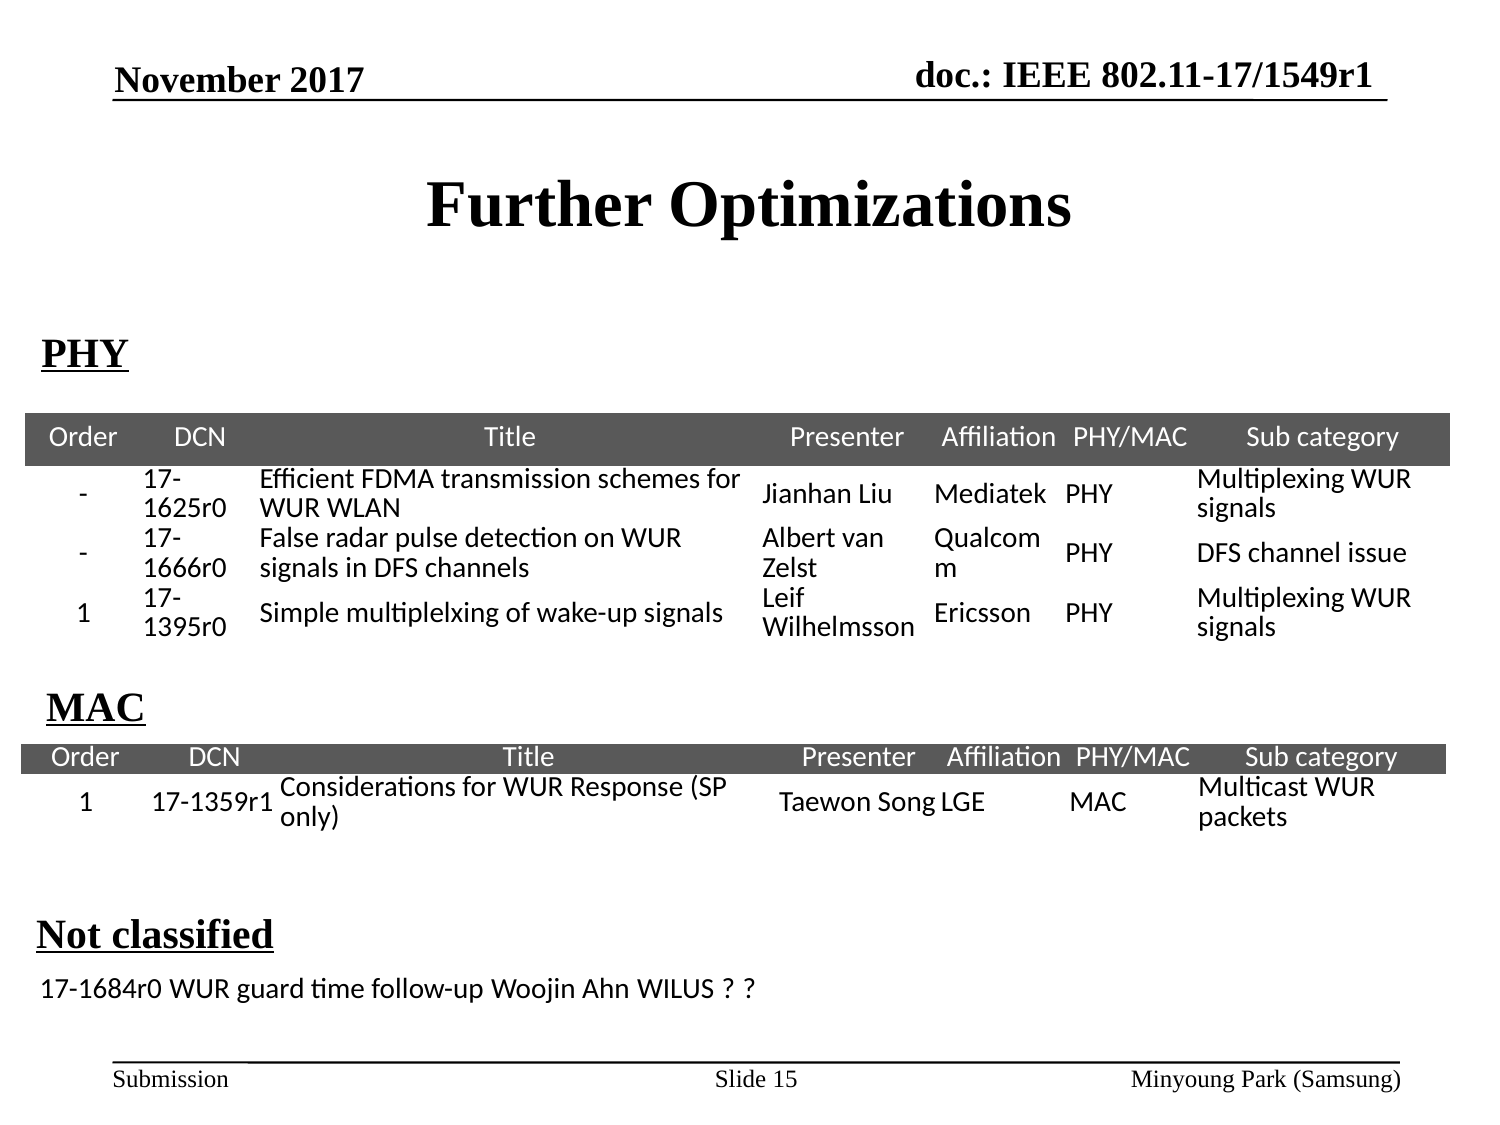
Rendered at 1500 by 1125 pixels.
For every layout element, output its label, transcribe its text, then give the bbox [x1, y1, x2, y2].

table_cell PHY [1065, 525, 1196, 585]
table_cell Efficient FDMA transmission schemes for WUR WLAN [259, 466, 761, 525]
table_cell PHY [1065, 466, 1196, 525]
table_cell Ericsson [933, 585, 1065, 644]
table_cell Considerations for WUR Response (SP only) [279, 777, 778, 833]
table_cell DFS channel issue [1196, 525, 1450, 585]
table_cell False radar pulse detection on WUR signals in DFS channels [259, 525, 761, 585]
table_cell LGE [940, 777, 1069, 833]
table_cell Leif Wilhelmsson [761, 585, 933, 644]
table_cell MAC [1069, 777, 1197, 833]
text_box Not classified [20, 880, 1011, 983]
table_header Order [21, 744, 31, 774]
table_cell 17-1666r0 [142, 525, 259, 585]
table_header Order [25, 413, 142, 466]
table_cell Simple multiplelxing of wake-up signals [259, 585, 761, 644]
table_cell 17-1625r0 [142, 466, 259, 525]
table_cell Multiplexing WUR signals [1196, 585, 1450, 644]
table_header Title [259, 424, 761, 466]
table_cell Mediatek [933, 466, 1065, 525]
table_cell Jianhan Liu [761, 466, 933, 525]
table_cell Multicast WUR packets [1197, 777, 1446, 833]
footer Minyoung Park (Samsung) [949, 1061, 1402, 1093]
table_cell 1 [21, 774, 150, 833]
table_cell Multiplexing WUR signals [1196, 466, 1450, 525]
table_cell Qualcomm [933, 525, 1065, 585]
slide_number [114, 54, 374, 101]
text_box PHY [26, 318, 1477, 424]
table_cell - [25, 466, 142, 525]
table_cell 17-1395r0 [142, 585, 259, 644]
table_cell - [25, 525, 142, 585]
table_header Affiliation [933, 424, 1065, 466]
table_cell Albert van Zelst [761, 525, 933, 585]
table_cell 1 [25, 585, 142, 644]
table_header PHY/MAC [1065, 424, 1196, 466]
title Further Optimizations [112, 112, 1388, 288]
table_header DCN [142, 424, 259, 466]
table_cell 17-1359r1 [150, 777, 279, 833]
table_header Presenter [761, 424, 933, 466]
slide_number Slide 15 [712, 1061, 800, 1093]
table_cell PHY [1065, 585, 1196, 644]
text_box 17-1684r0 WUR guard time follow-up Woojin Ahn WILUS ? ? [24, 962, 1450, 1013]
text_box MAC [31, 672, 1482, 777]
table_header Sub category [1196, 424, 1450, 466]
table_cell Taewon Song [778, 777, 940, 833]
